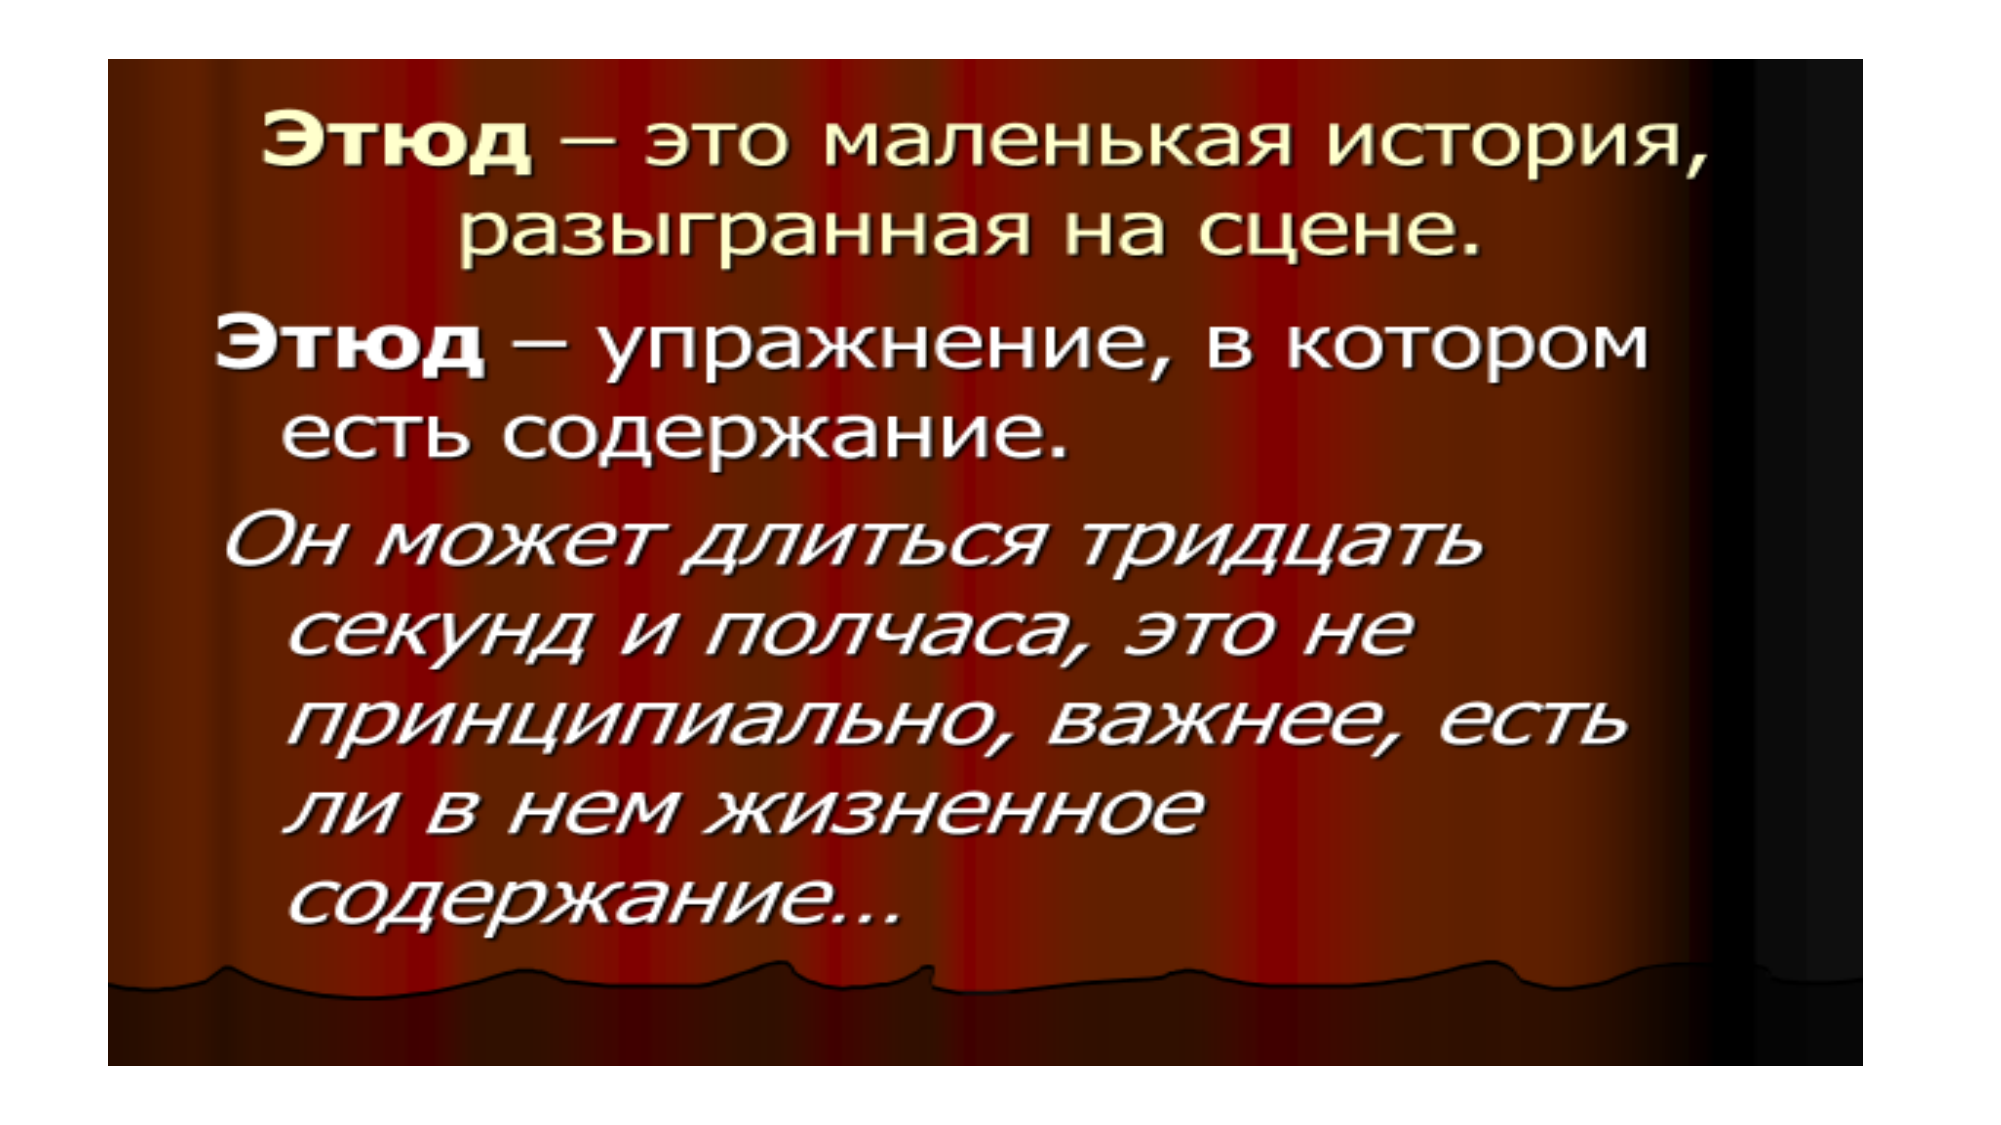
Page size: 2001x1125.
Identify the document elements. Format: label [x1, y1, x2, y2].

list [108, 59, 1863, 1066]
